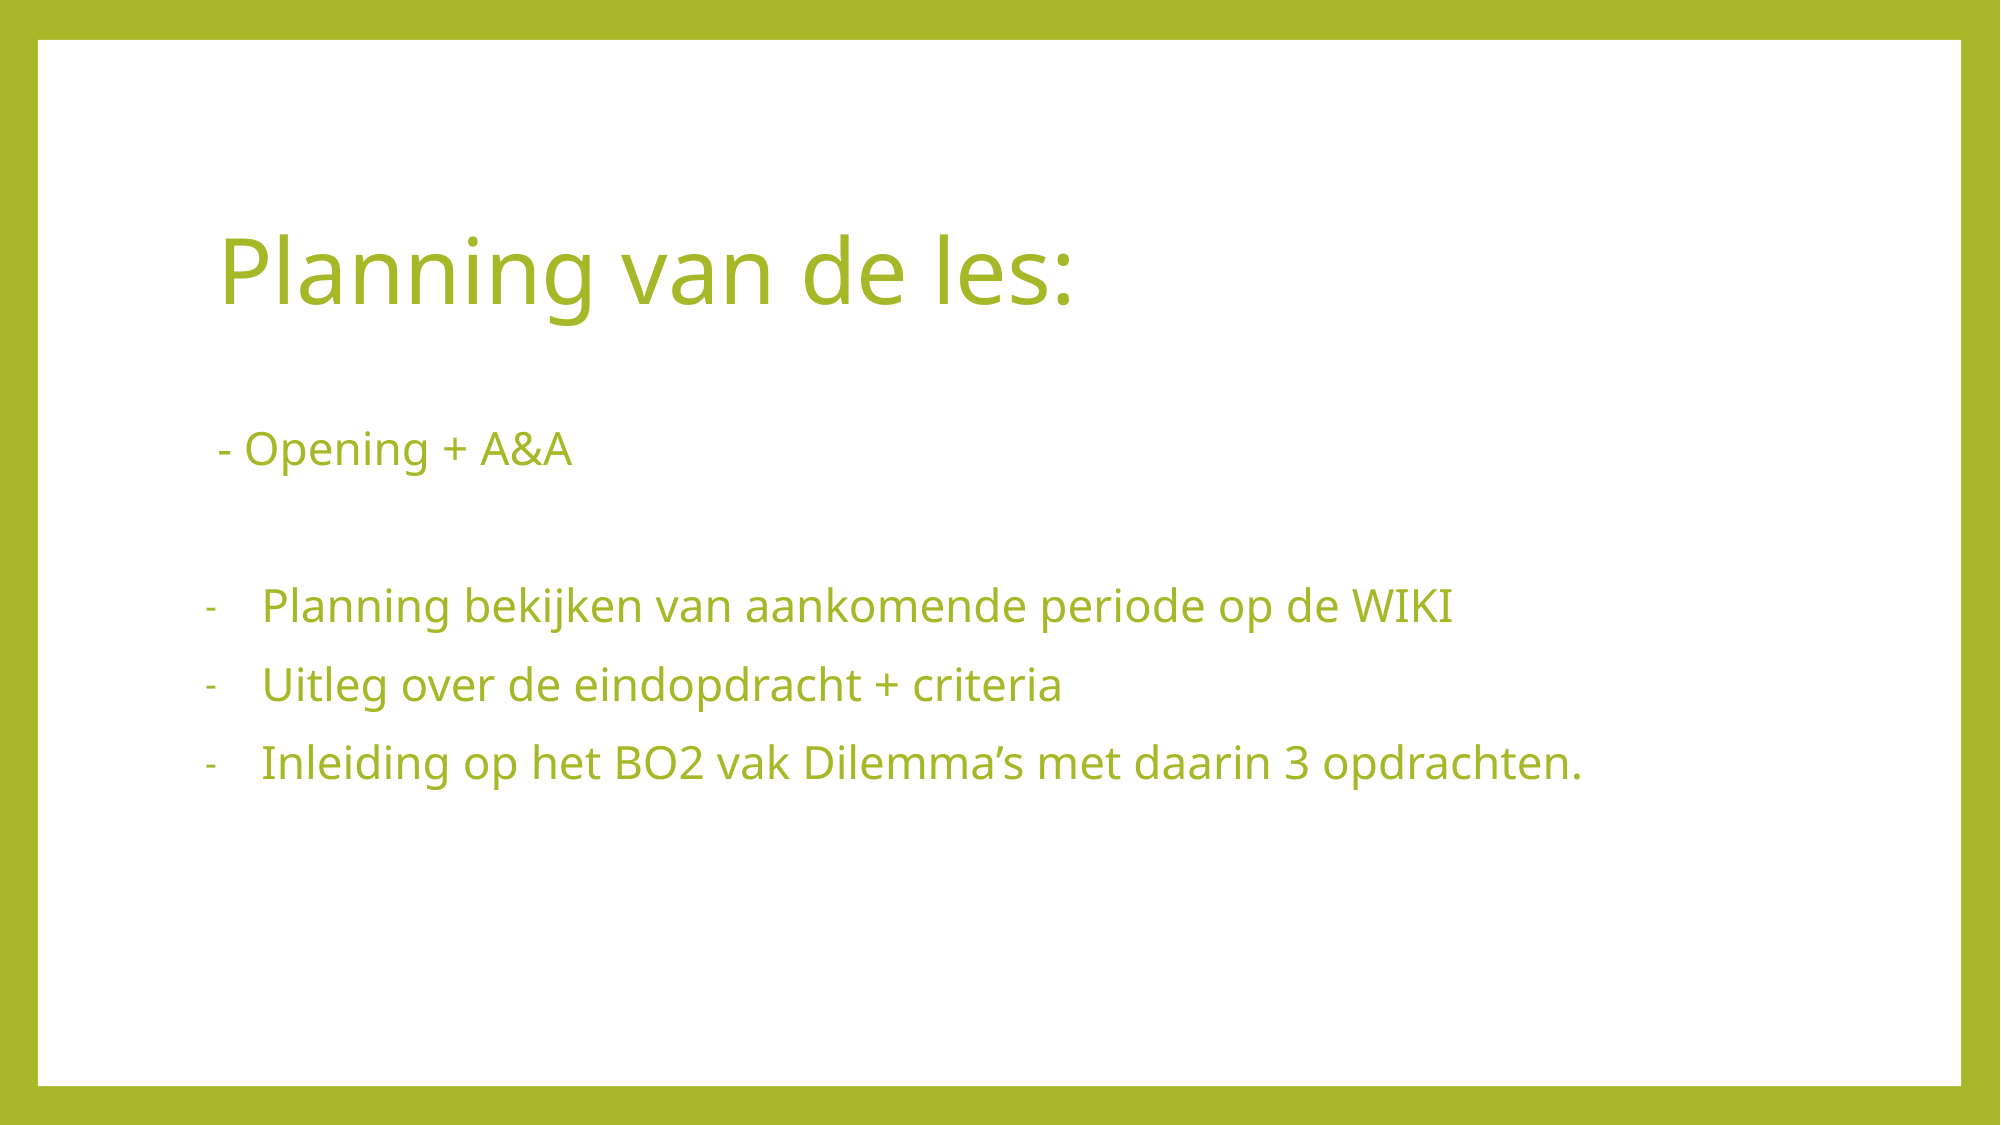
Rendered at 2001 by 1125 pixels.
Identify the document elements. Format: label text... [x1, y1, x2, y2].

title Planning van de les: [202, 163, 1823, 387]
list - Opening + A&A Planning bekijken van aankomende periode op de WIKI Uitleg over de eindopdracht + criteria Inleiding op het BO2 vak Dilemma’s met daarin 3 opdrachten. [190, 418, 1810, 1060]
